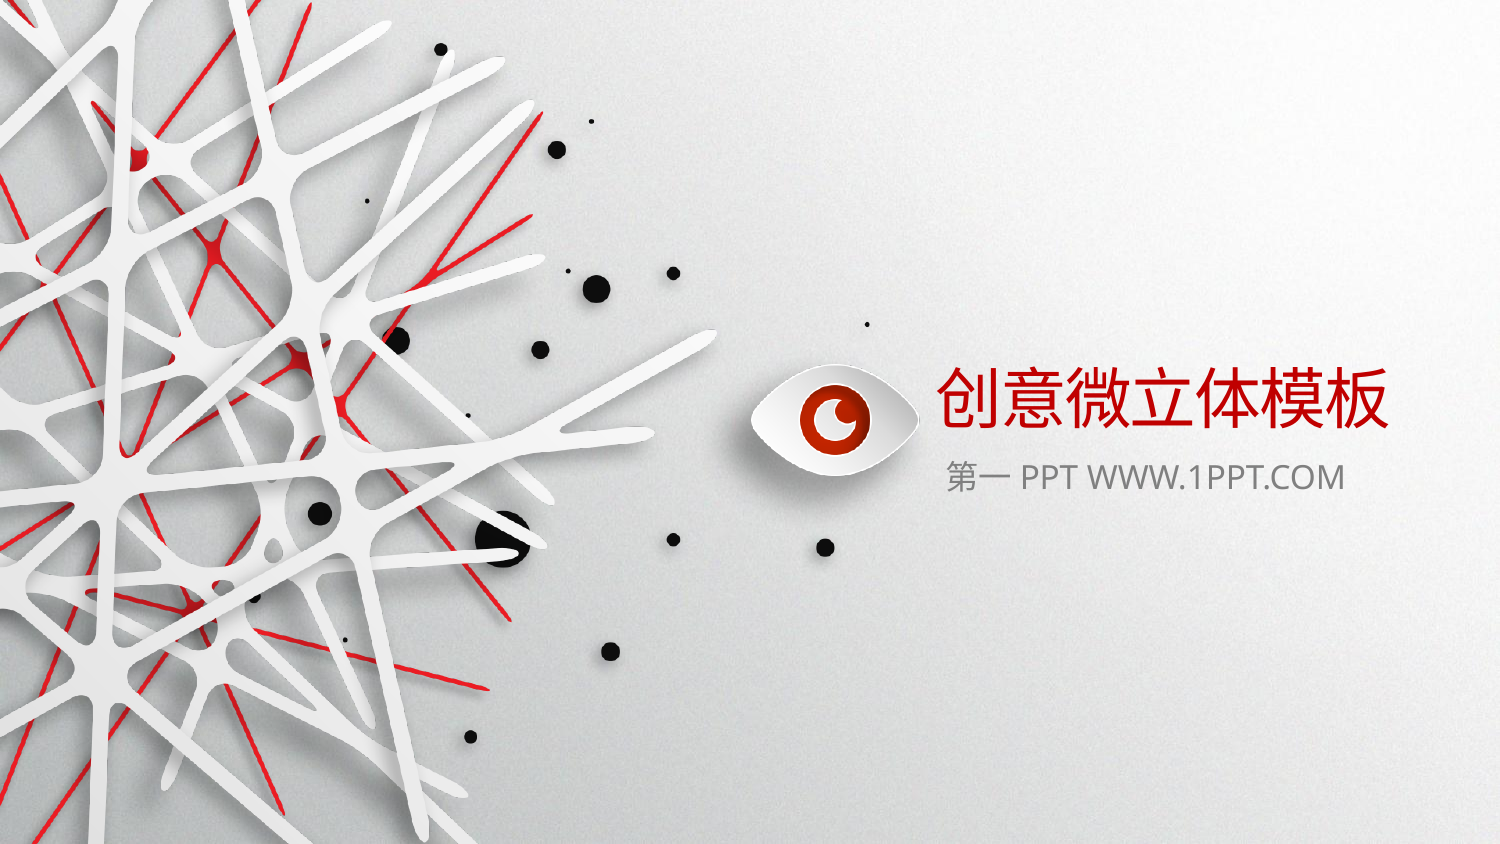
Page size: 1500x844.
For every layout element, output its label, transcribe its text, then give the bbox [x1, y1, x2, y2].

text_box 创意微立体模板 [935, 356, 1466, 437]
picture [0, 0, 1500, 844]
text_box 第一PPT WWW.1PPT.COM [945, 456, 1396, 497]
